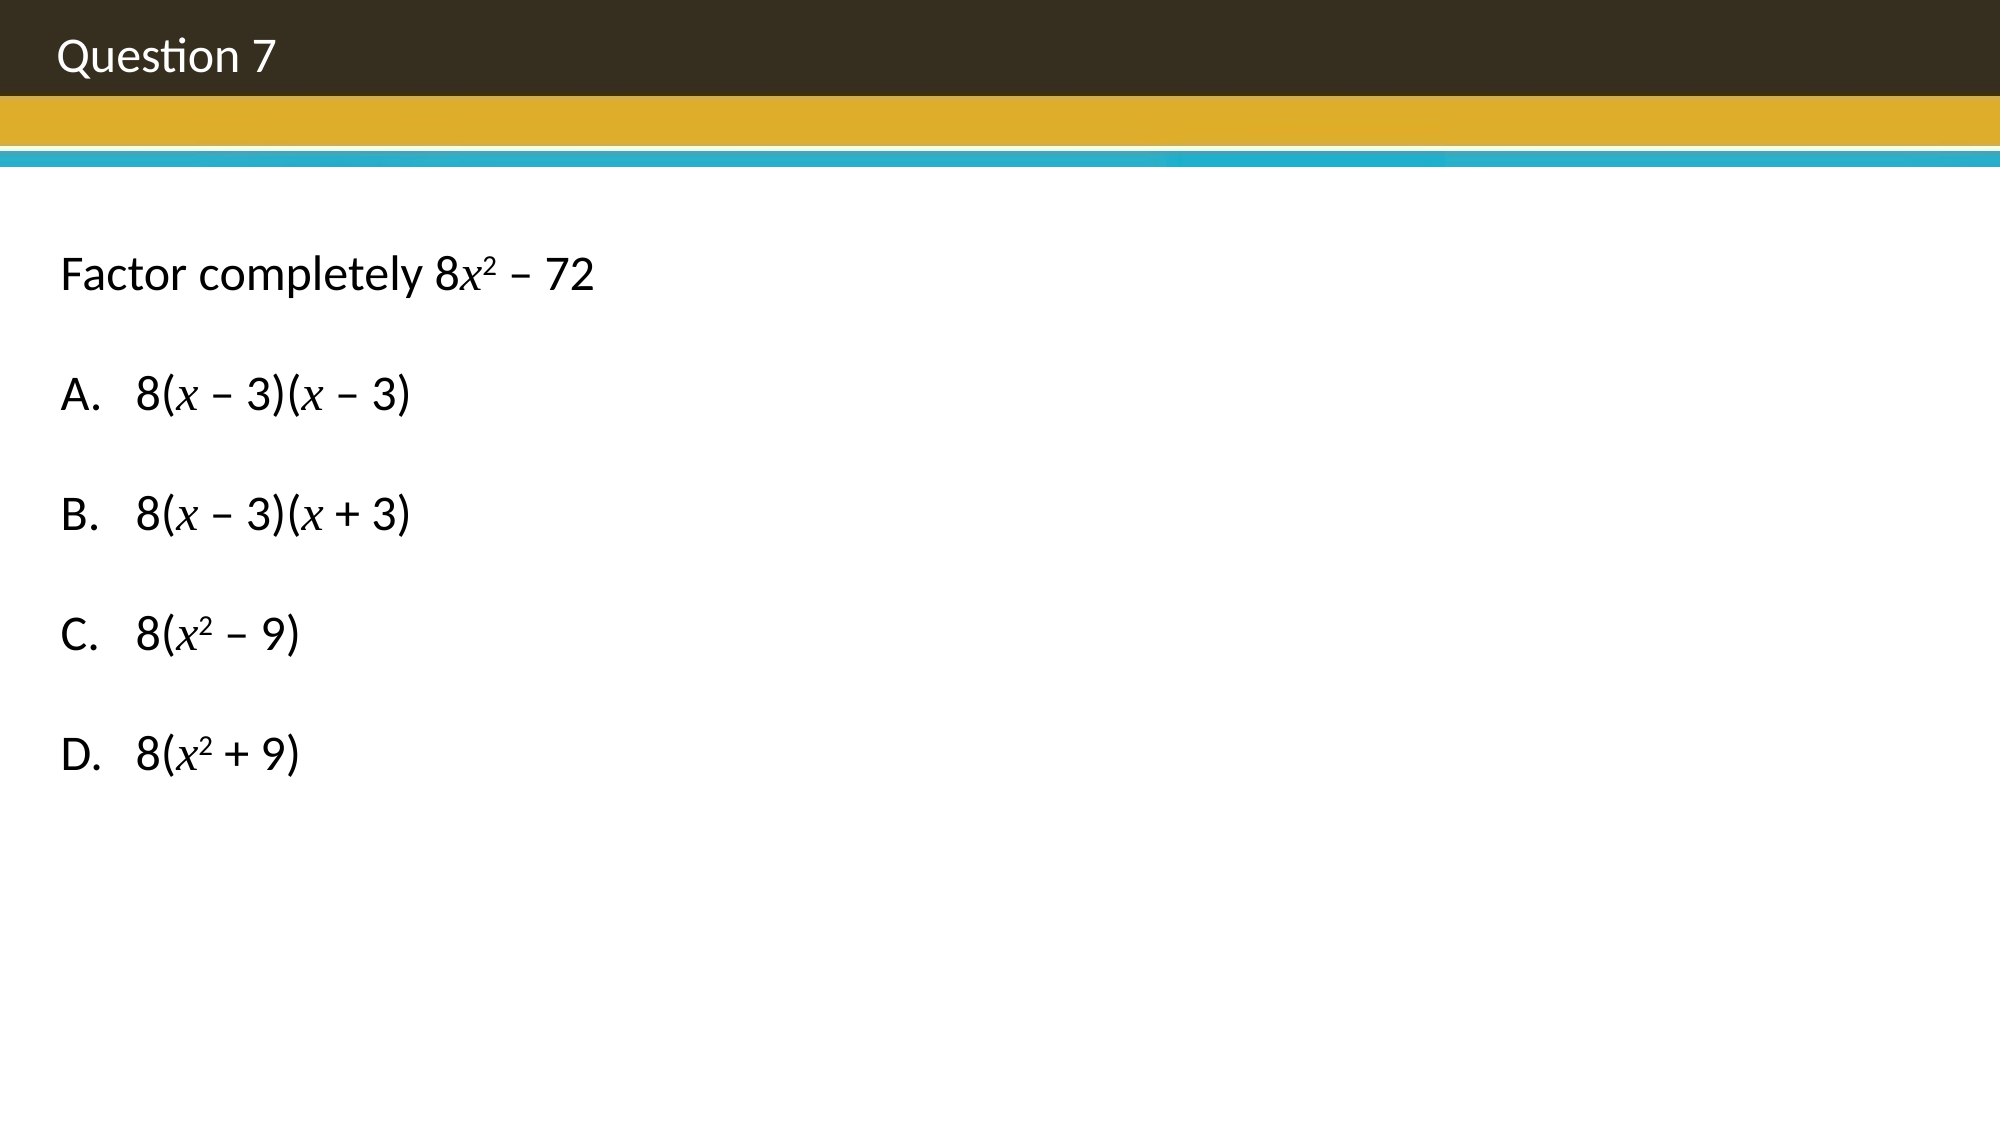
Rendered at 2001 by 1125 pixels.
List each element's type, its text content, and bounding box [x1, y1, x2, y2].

picture [0, 0, 2000, 167]
text_box Factor completely 8x2 – 72 8(x – 3)(x – 3) 8(x – 3)(x + 3) 8(x2 – 9) 8(x2 + 9) [45, 233, 1776, 789]
text_box Question 7 [41, 14, 293, 90]
